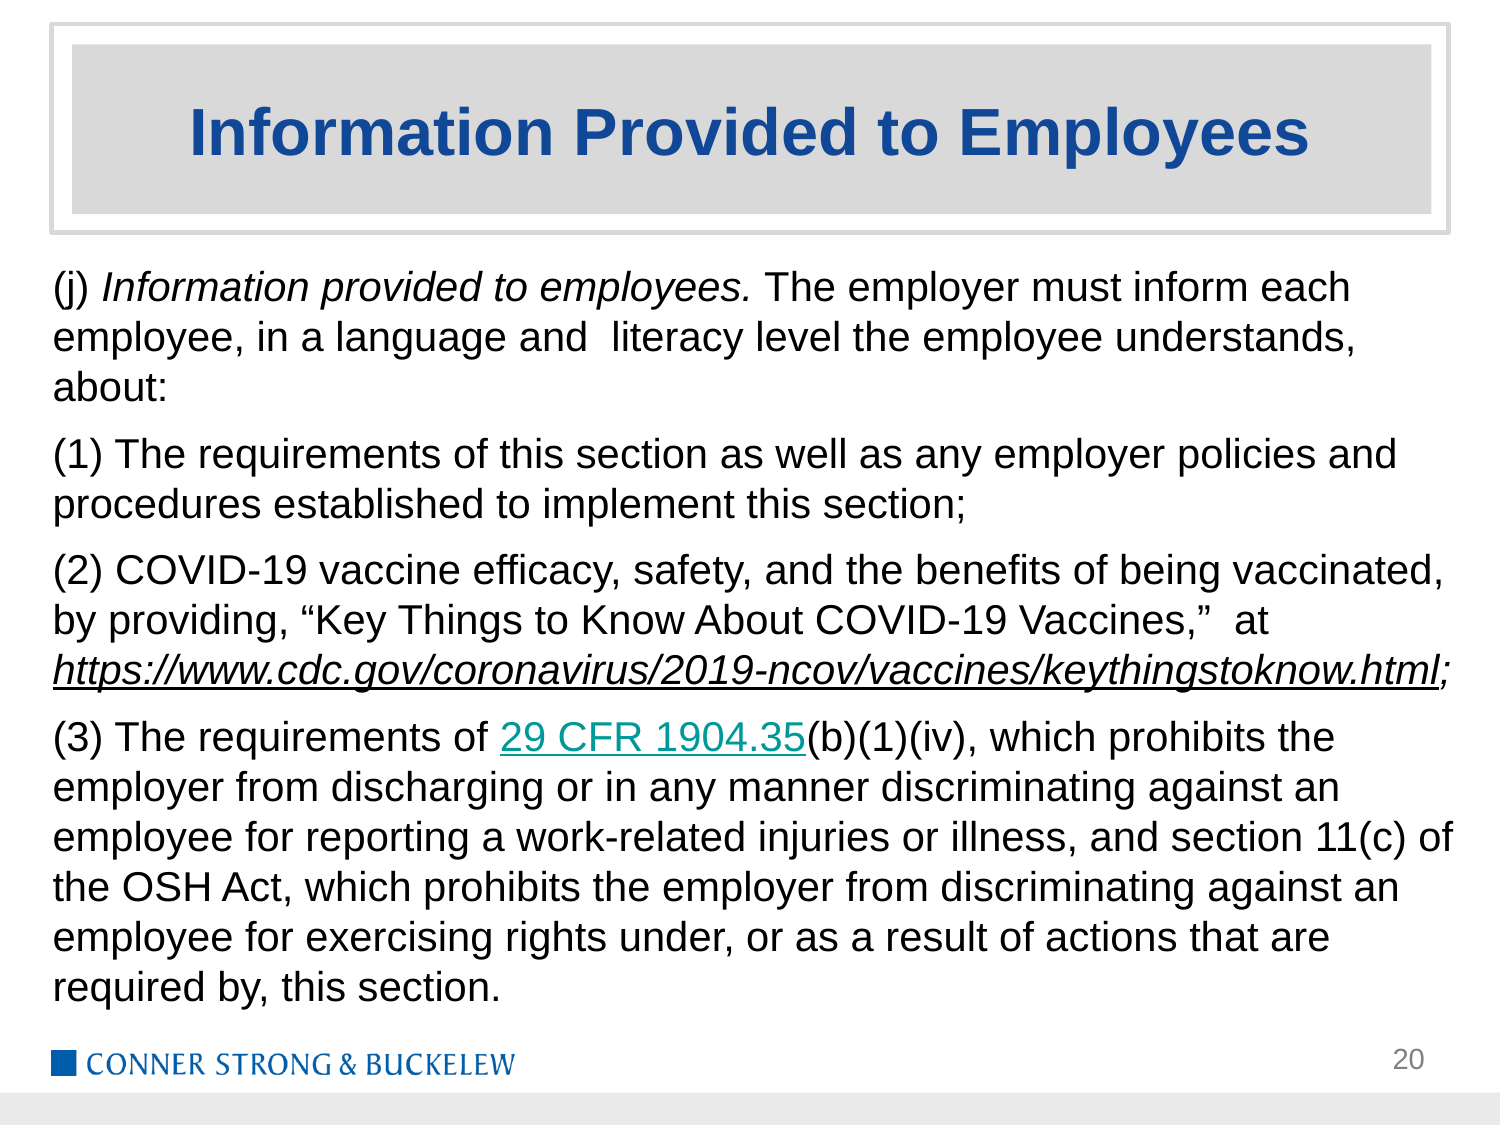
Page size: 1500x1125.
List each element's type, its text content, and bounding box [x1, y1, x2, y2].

list (j) Information provided to employees. The employer must inform each employee, in a language and literacy level the employee understands, about: (1) The requirements of this section as well as any employer policies and procedures established to implement this section; (2) COVID-19 vaccine efficacy, safety, and the benefits of being vaccinated, by providing, “Key Things to Know About COVID-19 Vaccines,” at https://www.cdc.gov/​coronavirus/​2019-ncov/​vaccines/​keythingstoknow.html;​ (3) The requirements of 29 CFR 1904.35(b)(1)(iv), which prohibits the employer from discharging or in any manner discriminating against an employee for reporting a work-related injuries or illness, and section 11(c) of the OSH Act, which prohibits the employer from discriminating against an employee for exercising rights under, or as a result of actions that are required by, this section. [0, 251, 1479, 953]
title Information Provided to Employees [71, 44, 1429, 215]
picture [51, 1050, 515, 1076]
text_box [766, 636, 1263, 697]
